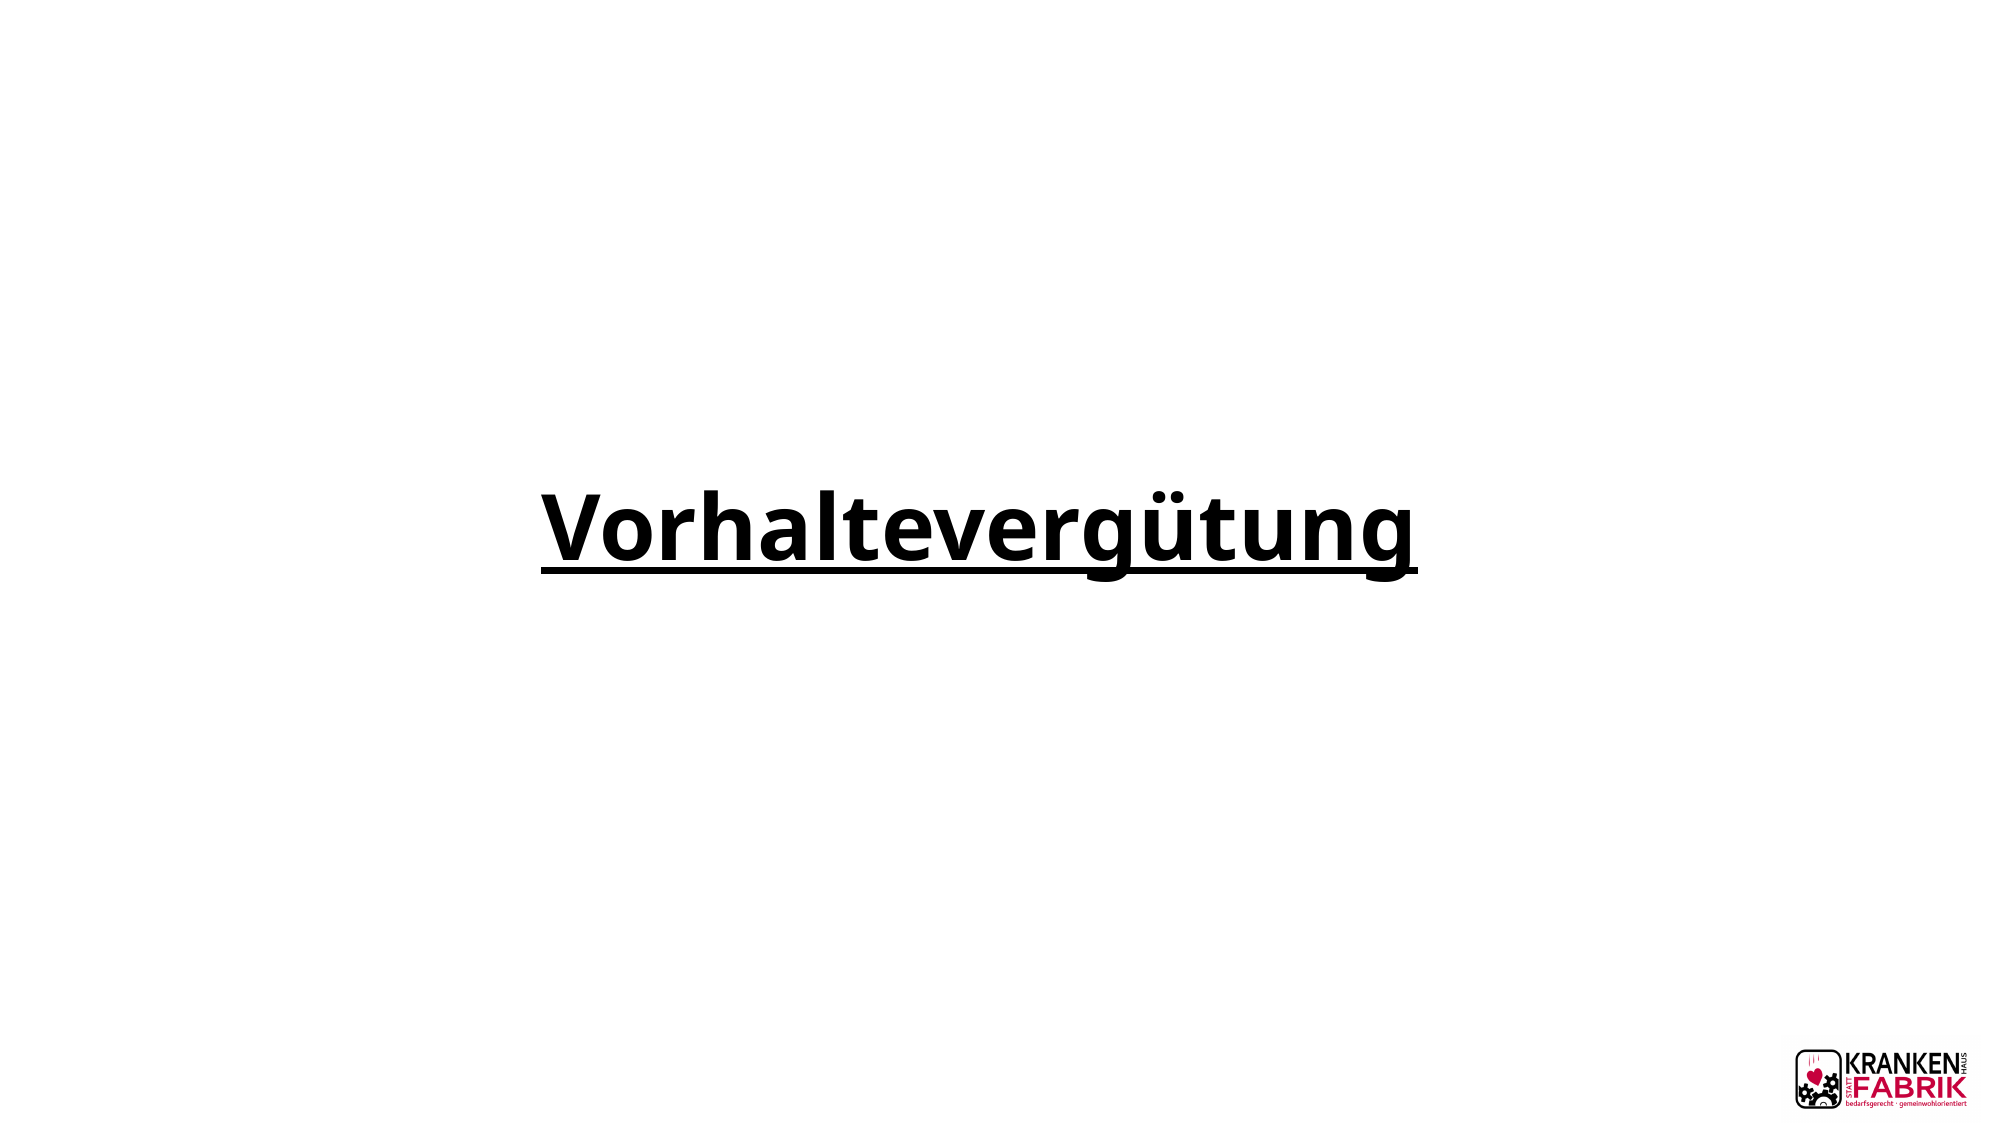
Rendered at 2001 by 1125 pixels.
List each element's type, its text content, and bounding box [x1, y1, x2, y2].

picture [1781, 1035, 1981, 1123]
title Vorhaltevergütung [116, 421, 1842, 639]
